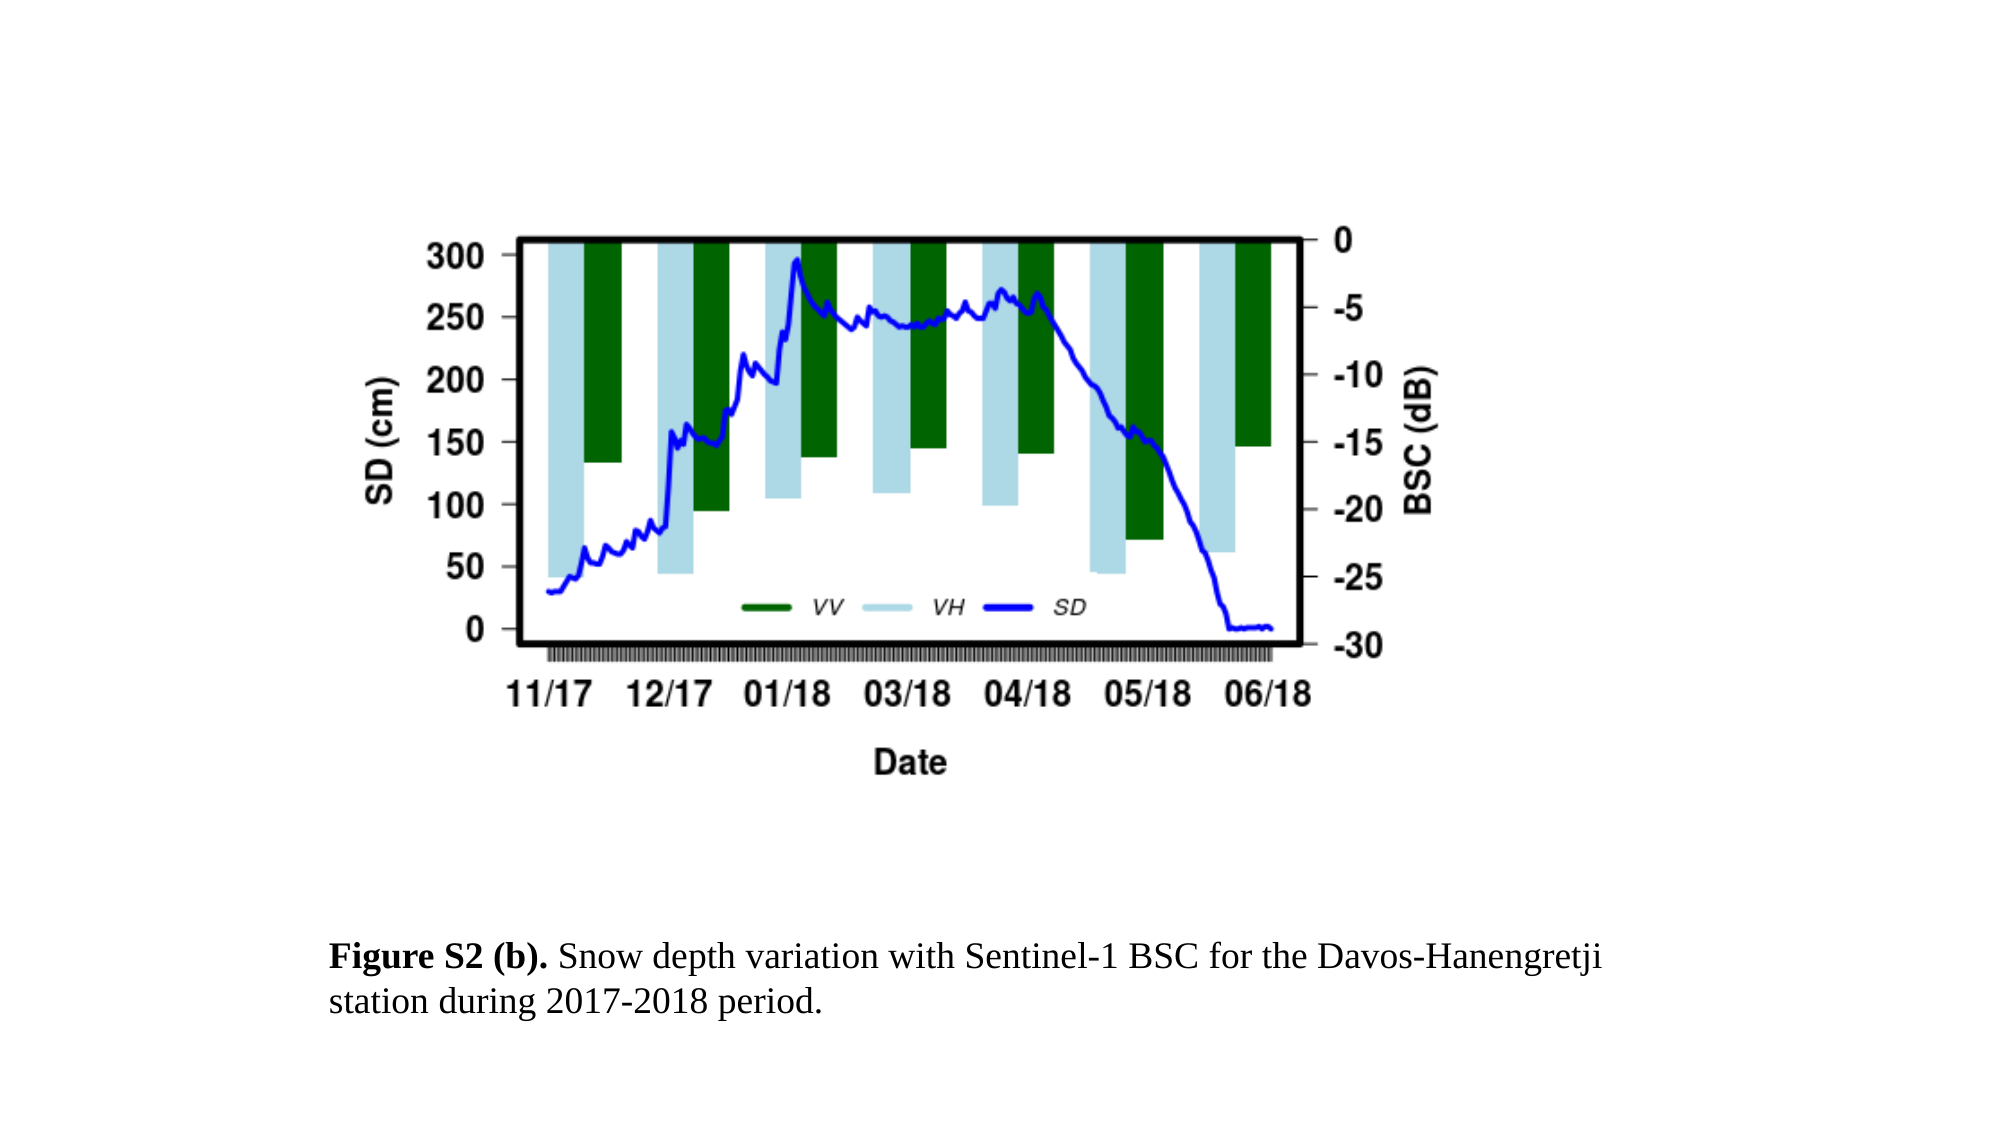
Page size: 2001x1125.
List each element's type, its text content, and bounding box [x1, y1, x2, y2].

picture [310, 217, 1476, 808]
text_box Figure S2 (b). Snow depth variation with Sentinel-1 BSC for the Davos-Hanengretji station during 2017-2018 period. [314, 923, 1706, 1029]
